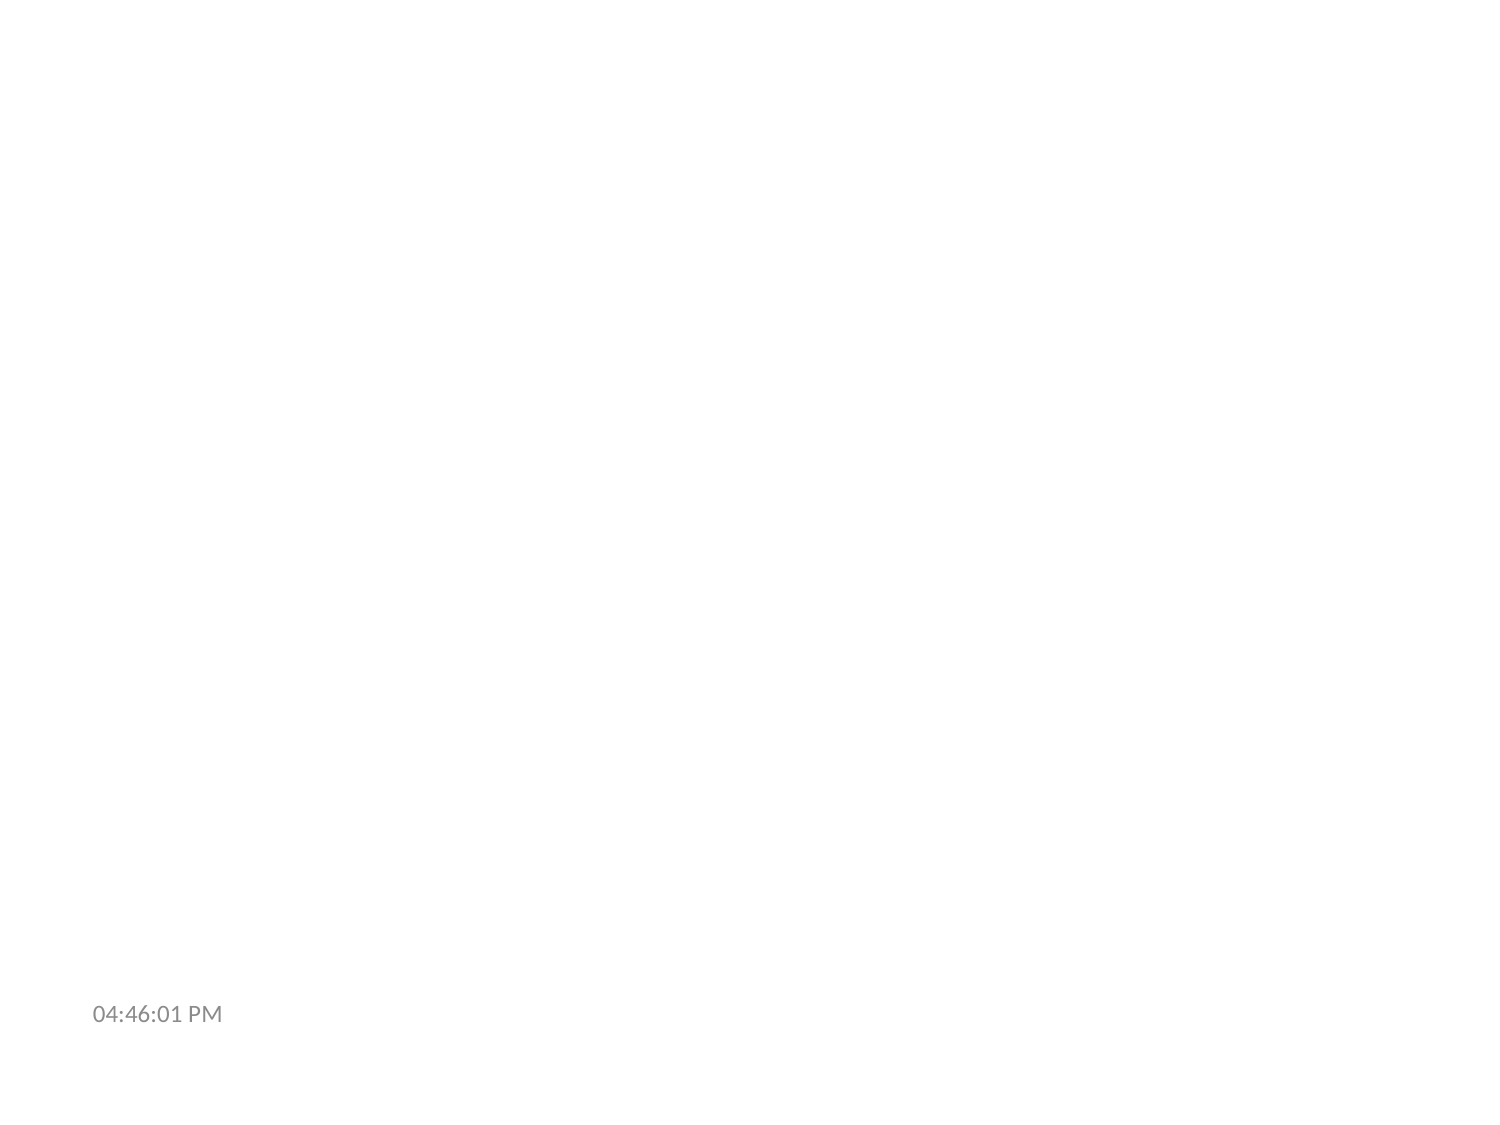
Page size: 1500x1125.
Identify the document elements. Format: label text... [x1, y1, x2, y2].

text_box 3:35:09 PM [77, 982, 428, 1043]
